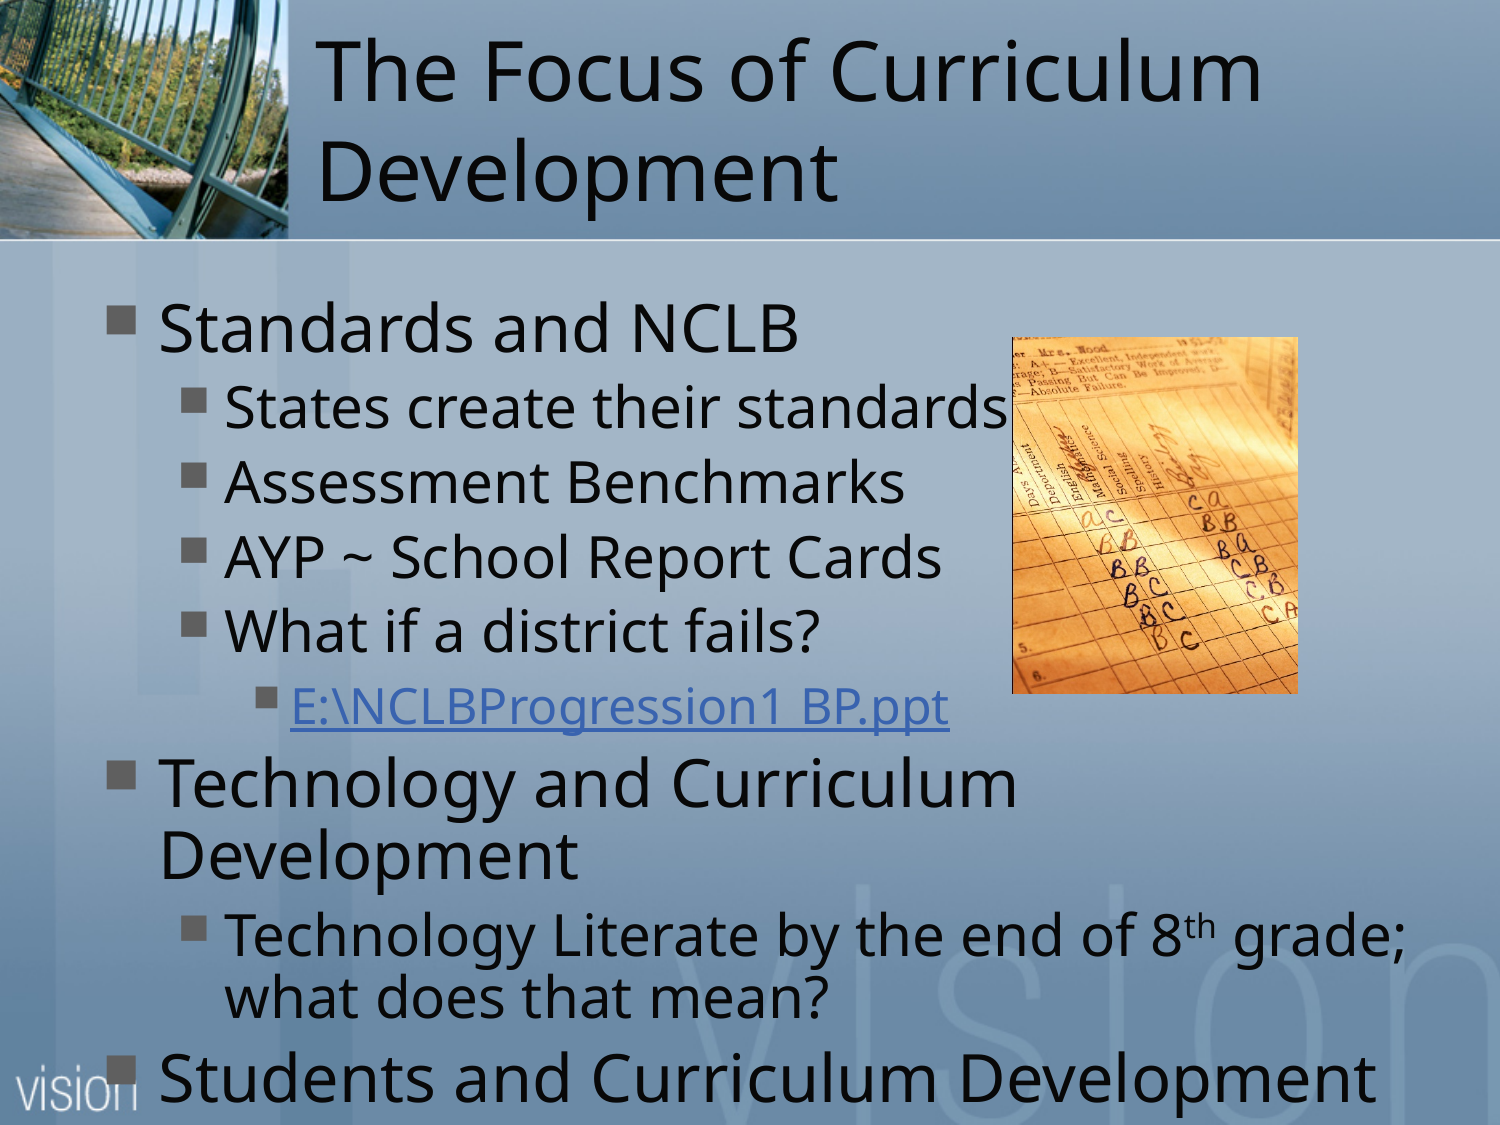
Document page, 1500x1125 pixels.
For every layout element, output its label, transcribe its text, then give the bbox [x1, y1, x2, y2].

list Standards and NCLB States create their standards Assessment Benchmarks AYP ~ School Report Cards What if a district fails? E:\NCLBProgression1 BP.ppt Technology and Curriculum Development Technology Literate by the end of 8th grade; what does that mean? Students and Curriculum Development [87, 287, 1462, 1095]
picture [0, 0, 1500, 1125]
title The Focus of Curriculum Development [299, 30, 1462, 207]
